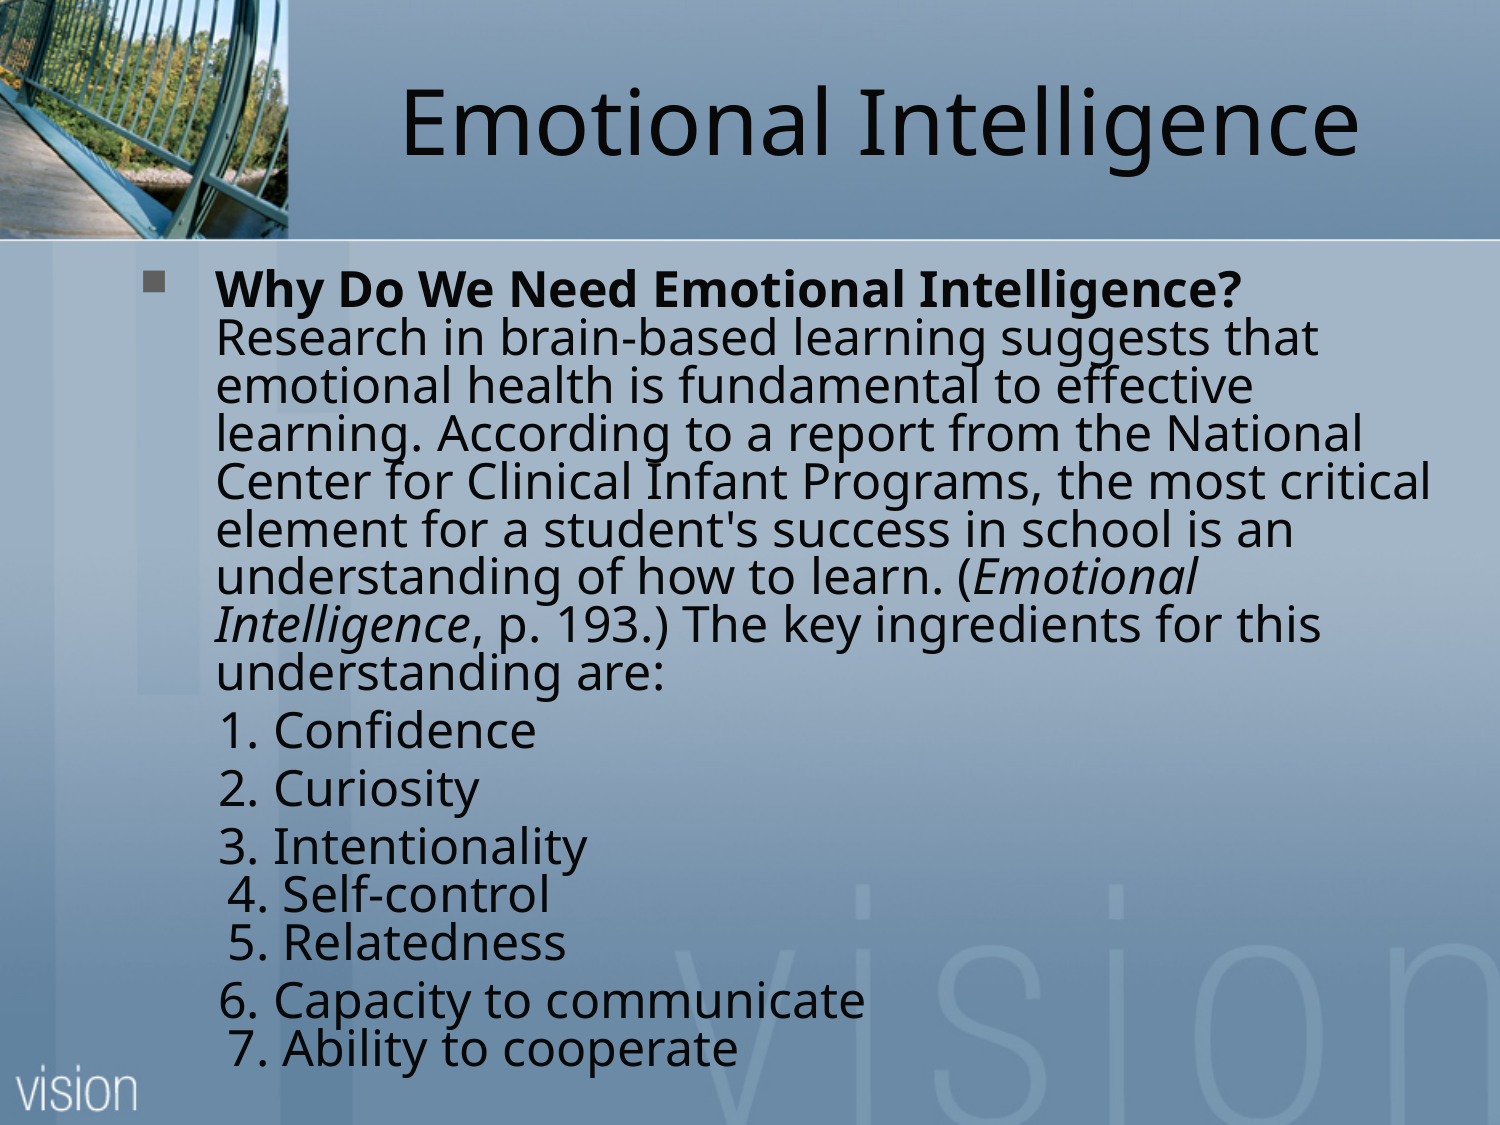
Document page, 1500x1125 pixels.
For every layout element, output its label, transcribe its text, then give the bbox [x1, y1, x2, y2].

picture [0, 0, 1500, 1125]
title Emotional Intelligence [299, 30, 1462, 207]
list Why Do We Need Emotional Intelligence? Research in brain-based learning suggests that emotional health is fundamental to effective learning. According to a report from the National Center for Clinical Infant Programs, the most critical element for a student's success in school is an understanding of how to learn. (Emotional Intelligence, p. 193.) The key ingredients for this understanding are: 1. Confidence 2. Curiosity 3. Intentionality 4. Self-control 5. Relatedness 6. Capacity to communicate 7. Ability to cooperate [124, 261, 1462, 1101]
